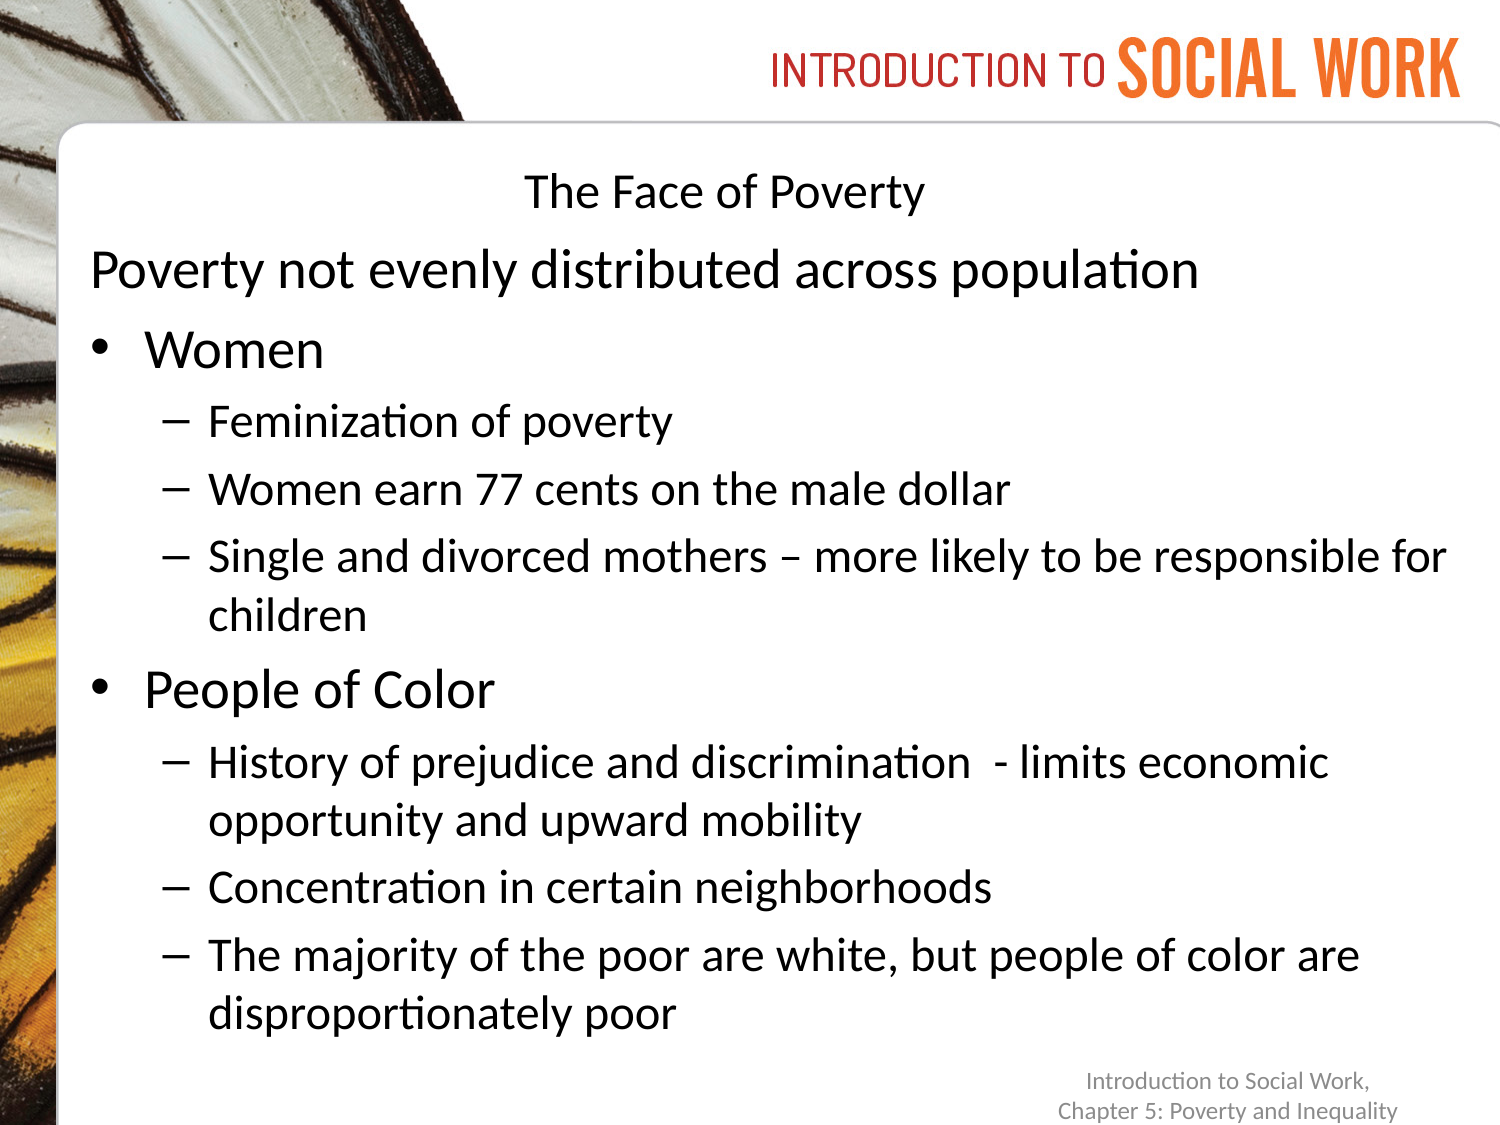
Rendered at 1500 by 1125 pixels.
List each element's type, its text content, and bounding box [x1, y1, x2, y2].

title The Face of Poverty [50, 149, 1400, 288]
picture [0, 0, 1500, 1125]
list Poverty not evenly distributed across population Women Feminization of poverty Women earn 77 cents on the male dollar Single and divorced mothers – more likely to be responsible for children People of Color History of prejudice and discrimination - limits economic opportunity and upward mobility Concentration in certain neighborhoods The majority of the poor are white, but people of color are disproportionately poor [75, 224, 1500, 1050]
footer Introduction to Social Work, Chapter 5: Poverty and Inequality [987, 1065, 1475, 1125]
